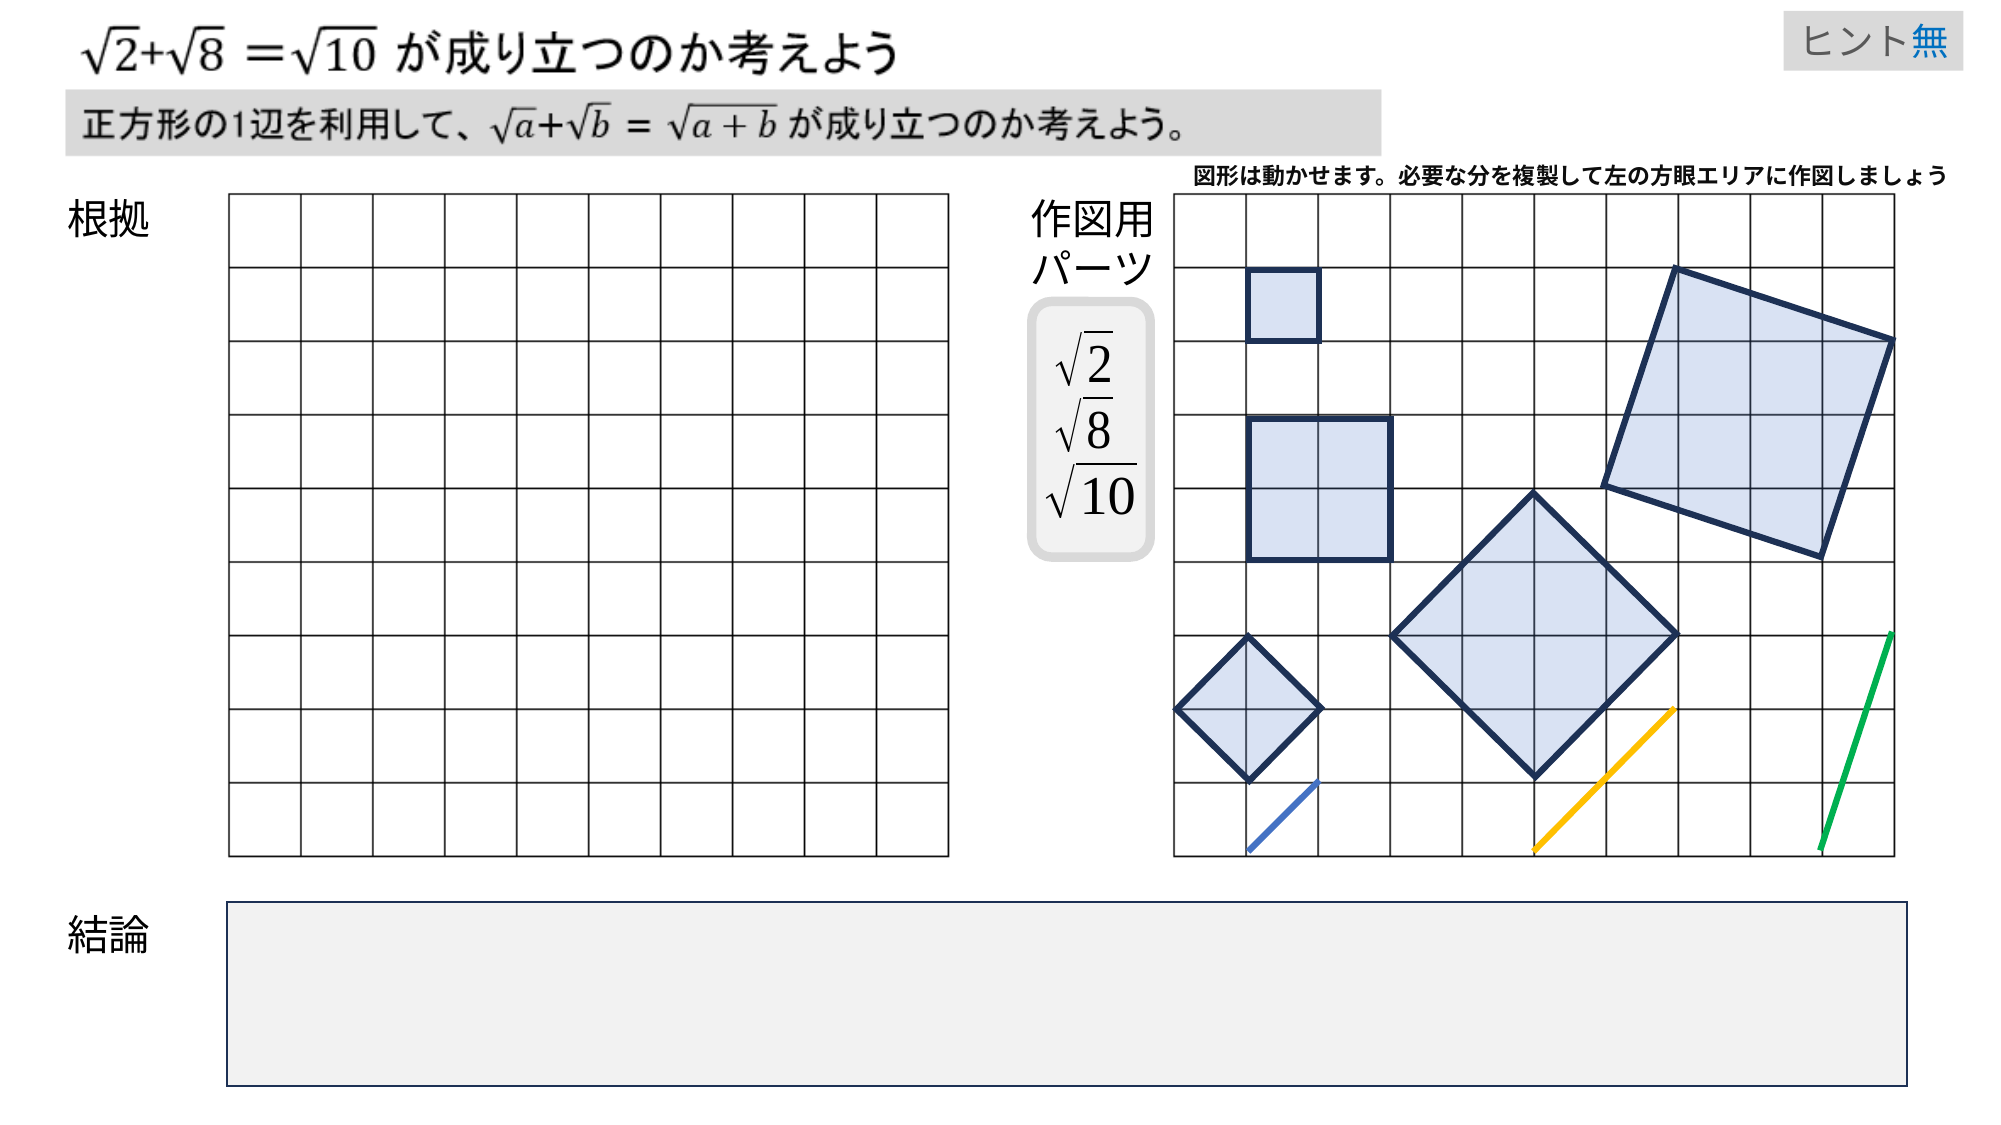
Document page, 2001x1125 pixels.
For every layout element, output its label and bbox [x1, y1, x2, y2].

text_box [1602, 266, 1894, 559]
picture [1161, 181, 1908, 870]
text_box [1248, 780, 1320, 852]
text_box [1175, 634, 1323, 781]
text_box [1820, 631, 1892, 851]
text_box [1533, 707, 1675, 852]
text_box [1390, 491, 1678, 776]
picture [216, 181, 962, 870]
picture [37, 13, 1414, 170]
text_box [1247, 269, 1320, 342]
text_box [1248, 418, 1392, 561]
